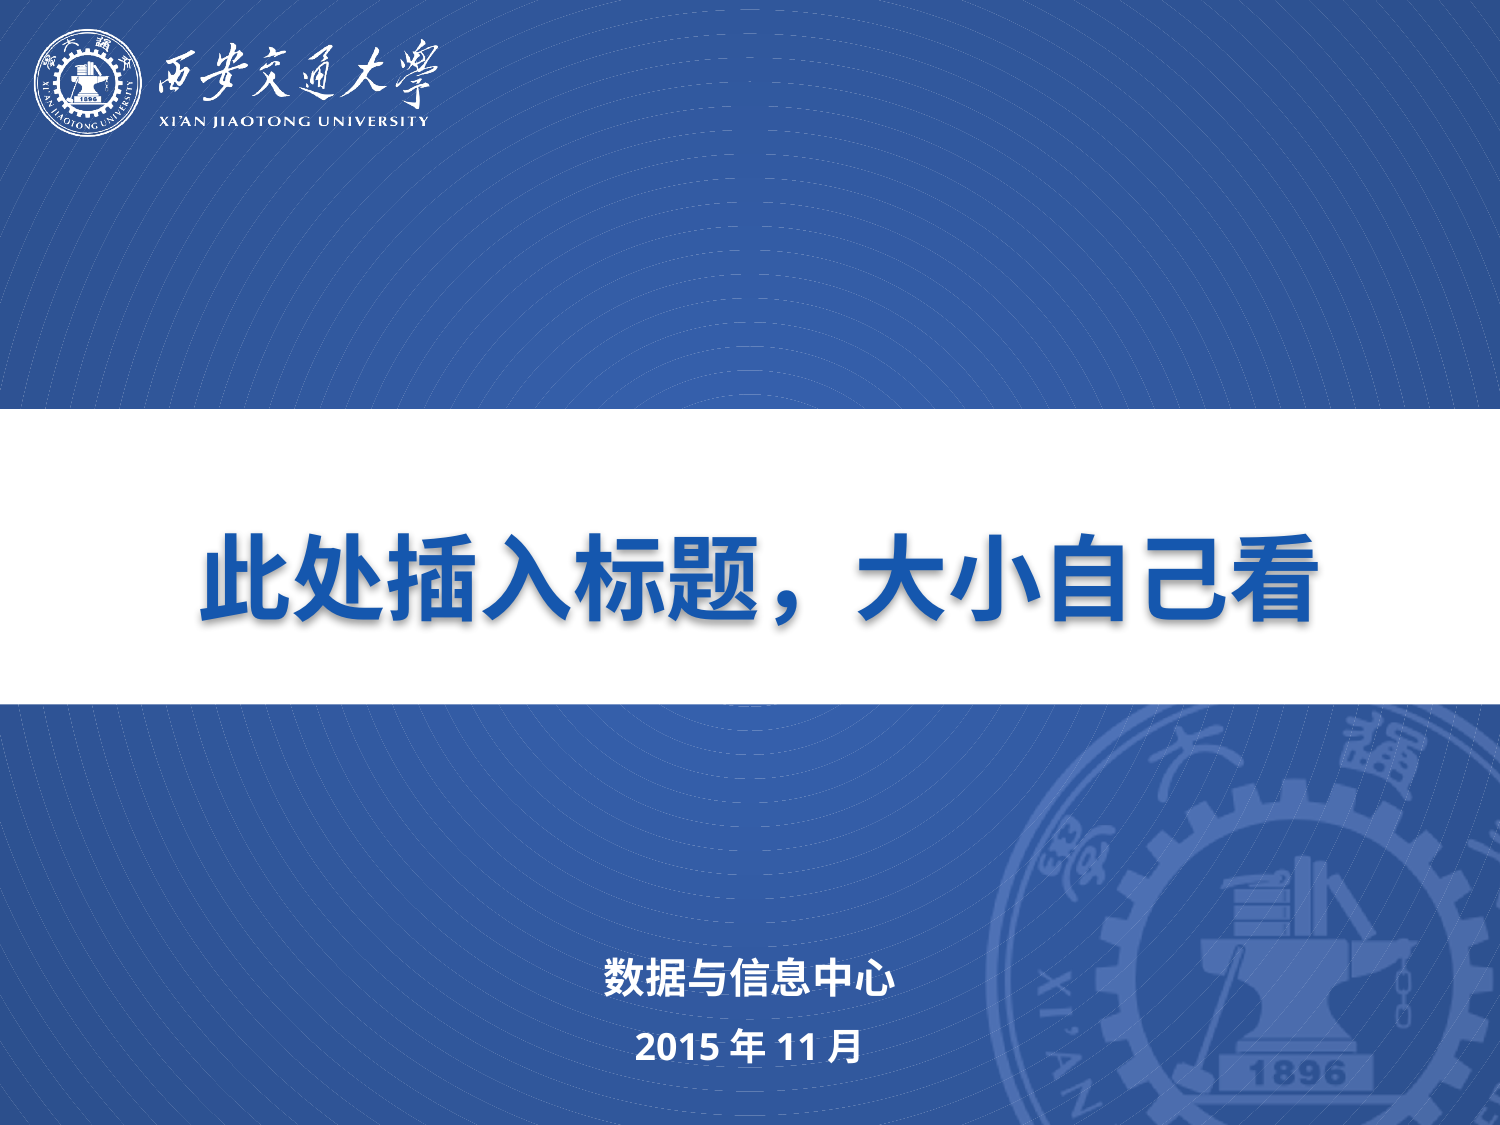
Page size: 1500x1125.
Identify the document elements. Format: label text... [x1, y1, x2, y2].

picture [33, 24, 447, 137]
text_box [0, 408, 1500, 705]
text_box 此处插入标题，大小自己看 [84, 489, 1416, 640]
text_box 2015年11月 [619, 1016, 881, 1076]
text_box 数据与信息中心 [588, 944, 911, 1009]
